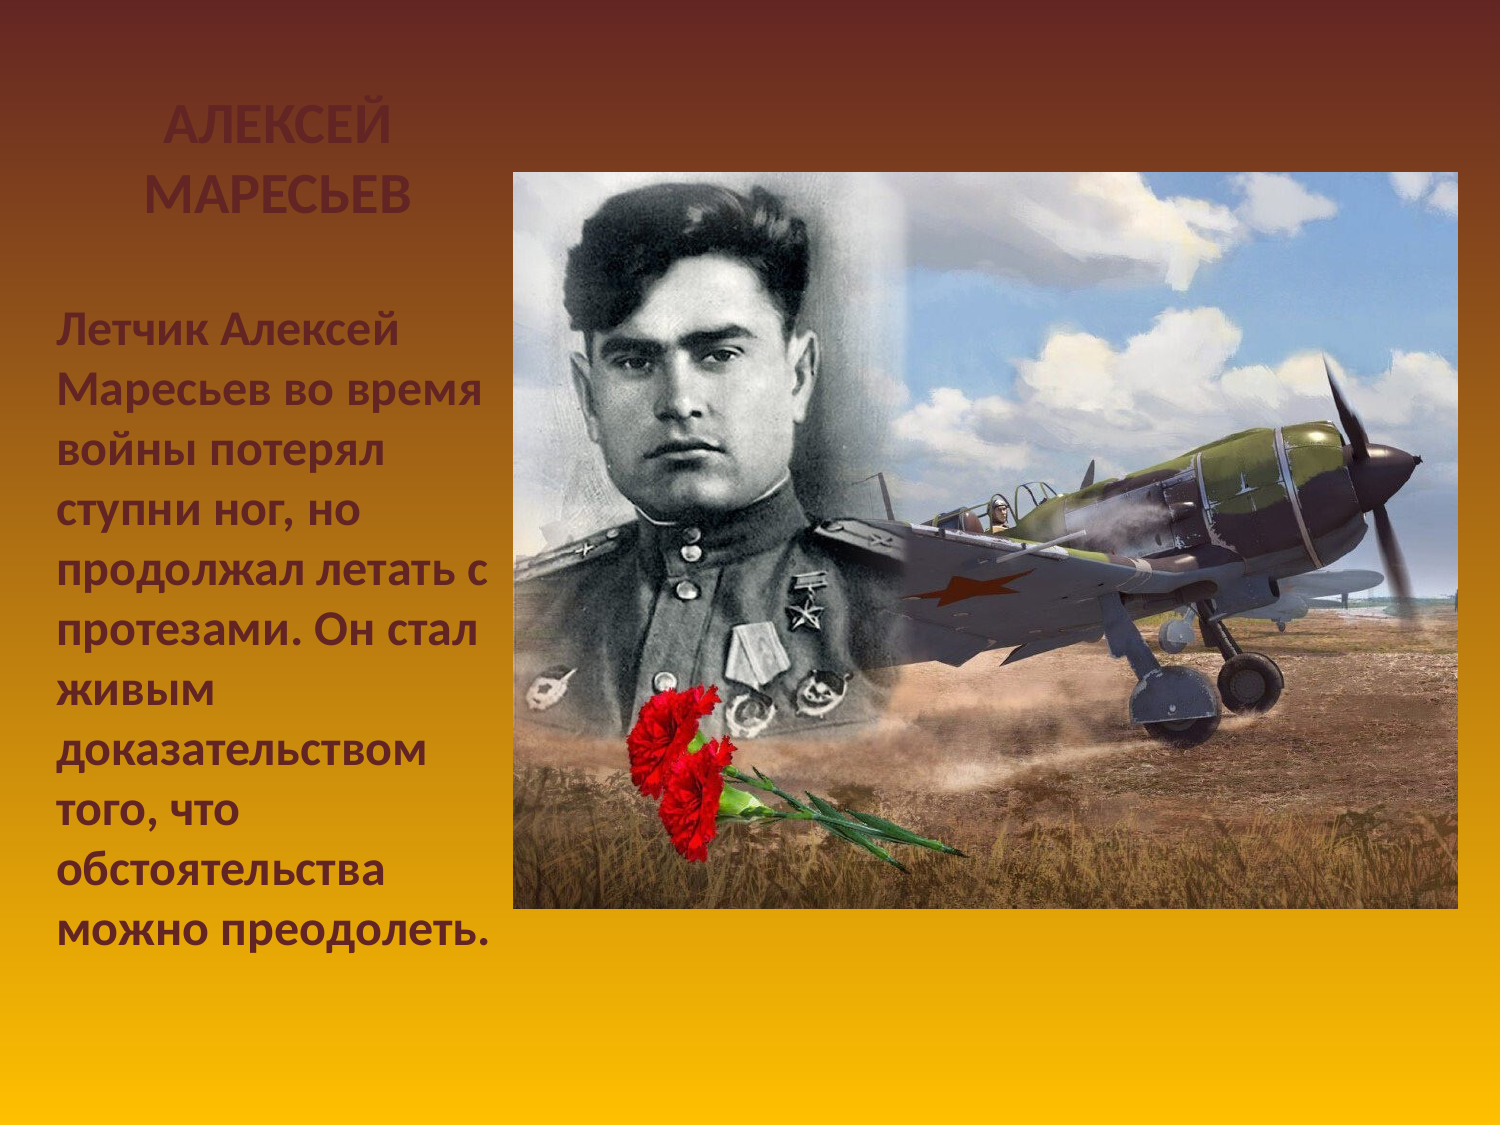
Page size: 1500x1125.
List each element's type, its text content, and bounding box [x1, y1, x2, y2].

text_box АЛЕКСЕЙ МАРЕСЬЕВ Летчик Алексей Маресьев во время войны потерял ступни ног, но продолжал летать с протезами. Он стал живым доказательством того, что обстоятельства можно преодолеть. [41, 78, 514, 963]
picture [513, 172, 1458, 909]
